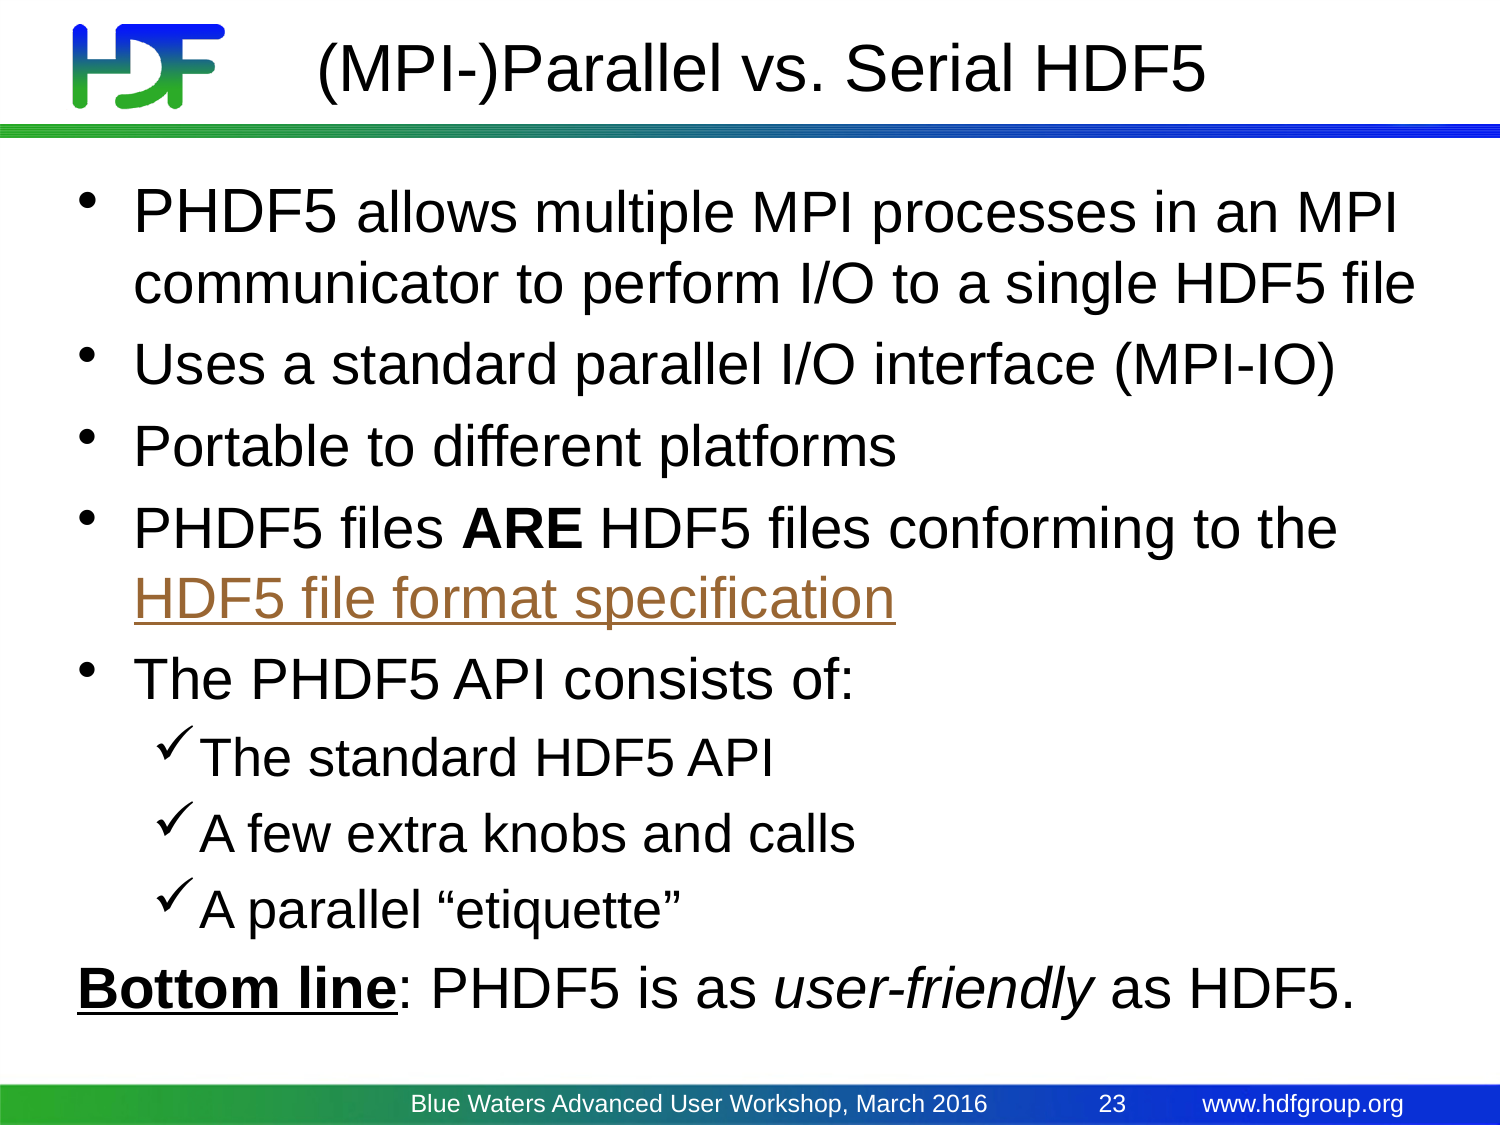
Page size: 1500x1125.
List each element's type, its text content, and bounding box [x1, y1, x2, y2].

slide_number 23 [1049, 1087, 1176, 1125]
title (MPI-)Parallel vs. Serial HDF5 [187, 24, 1338, 113]
picture [0, 0, 1500, 1125]
list PHDF5 allows multiple MPI processes in an MPI communicator to perform I/O to a single HDF5 file Uses a standard parallel I/O interface (MPI-IO) Portable to different platforms PHDF5 files ARE HDF5 files conforming to the HDF5 file format specification The PHDF5 API consists of: The standard HDF5 API A few extra knobs and calls A parallel “etiquette” Bottom line: PHDF5 is as user-friendly as HDF5. [62, 162, 1450, 1063]
footer Blue Waters Advanced User Workshop, March 2016 [374, 1087, 1026, 1125]
